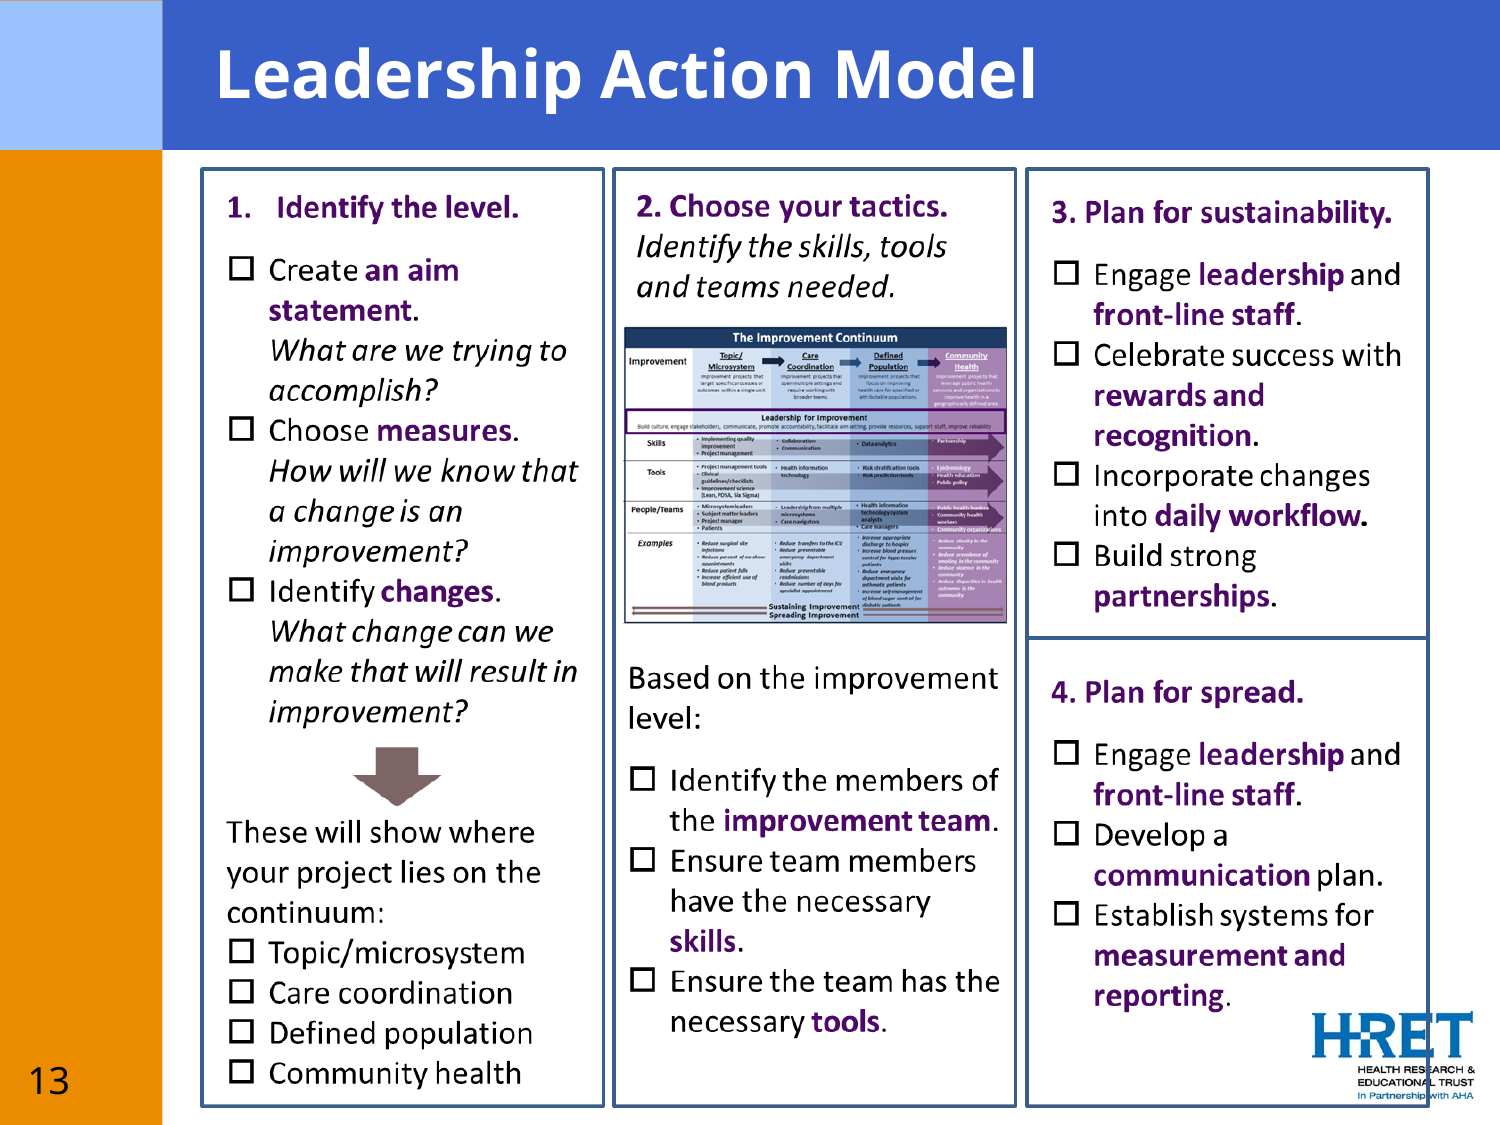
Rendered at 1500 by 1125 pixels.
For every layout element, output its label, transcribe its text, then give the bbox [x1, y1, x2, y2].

text_box 13 [12, 1049, 88, 1110]
picture [199, 167, 1476, 1113]
text_box Leadership Action Model [199, 24, 1400, 120]
